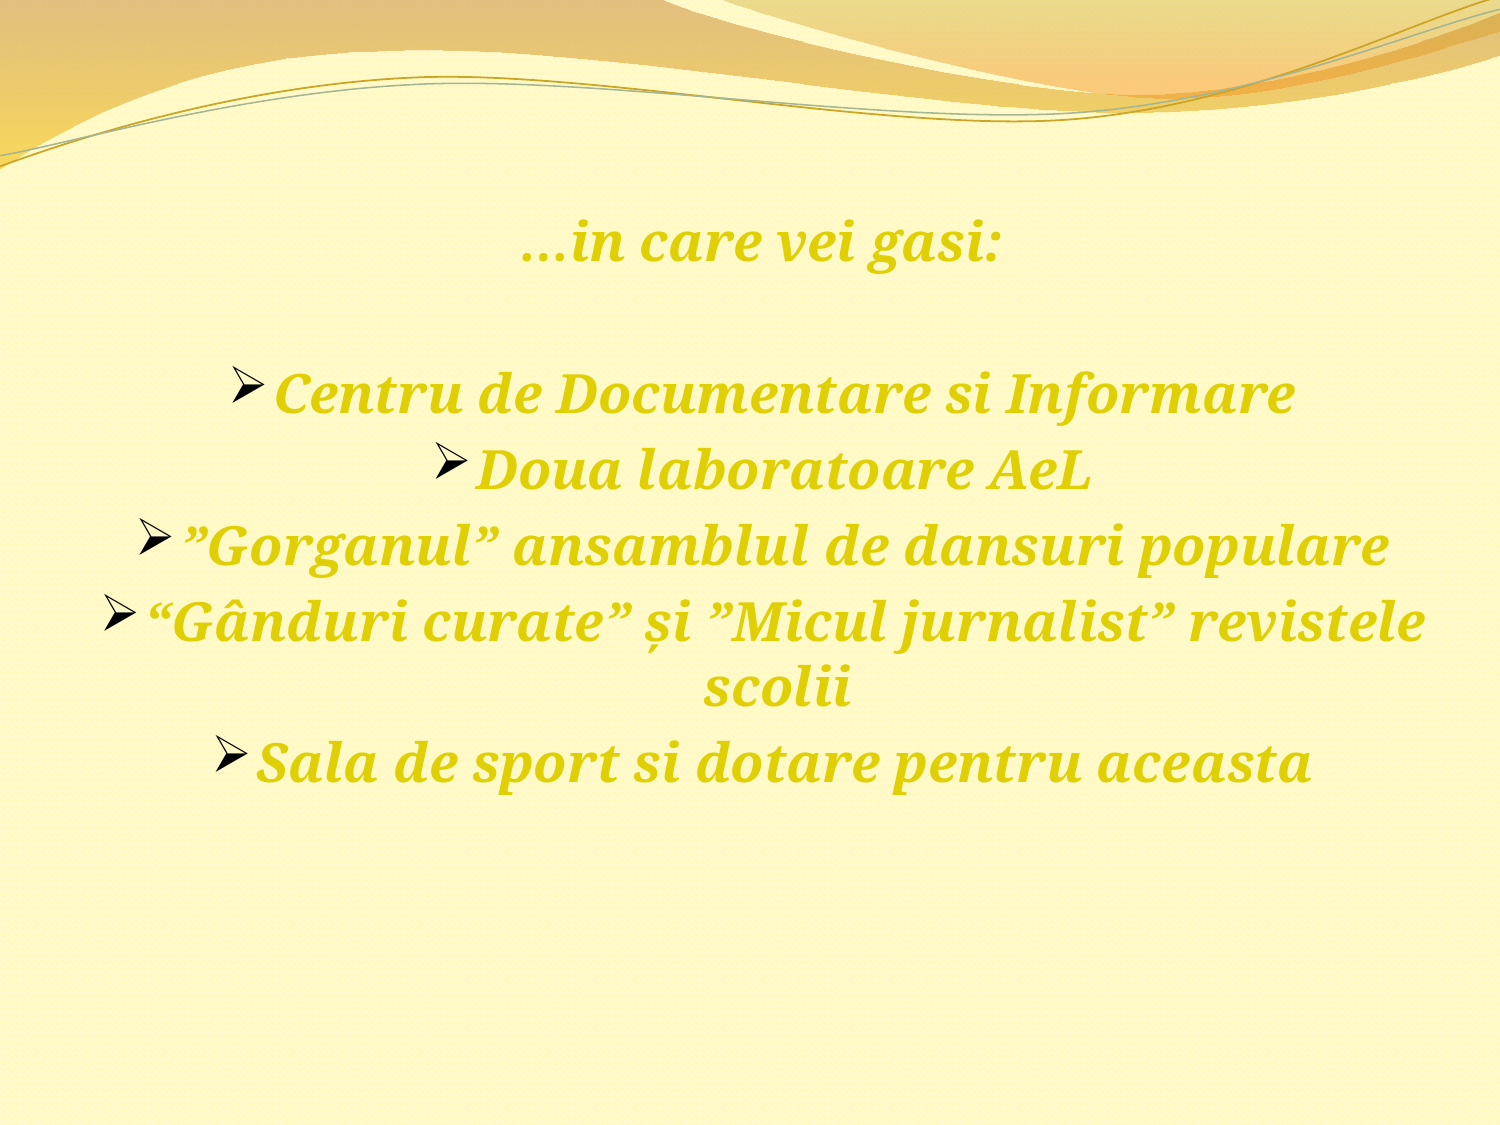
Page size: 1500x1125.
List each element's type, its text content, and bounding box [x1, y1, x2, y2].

list …in care vei gasi: Centru de Documentare si Informare Doua laboratoare AeL ”Gorganul” ansamblul de dansuri populare “Gânduri curate” și ”Micul jurnalist” revistele scolii Sala de sport si dotare pentru aceasta [50, 200, 1475, 1075]
